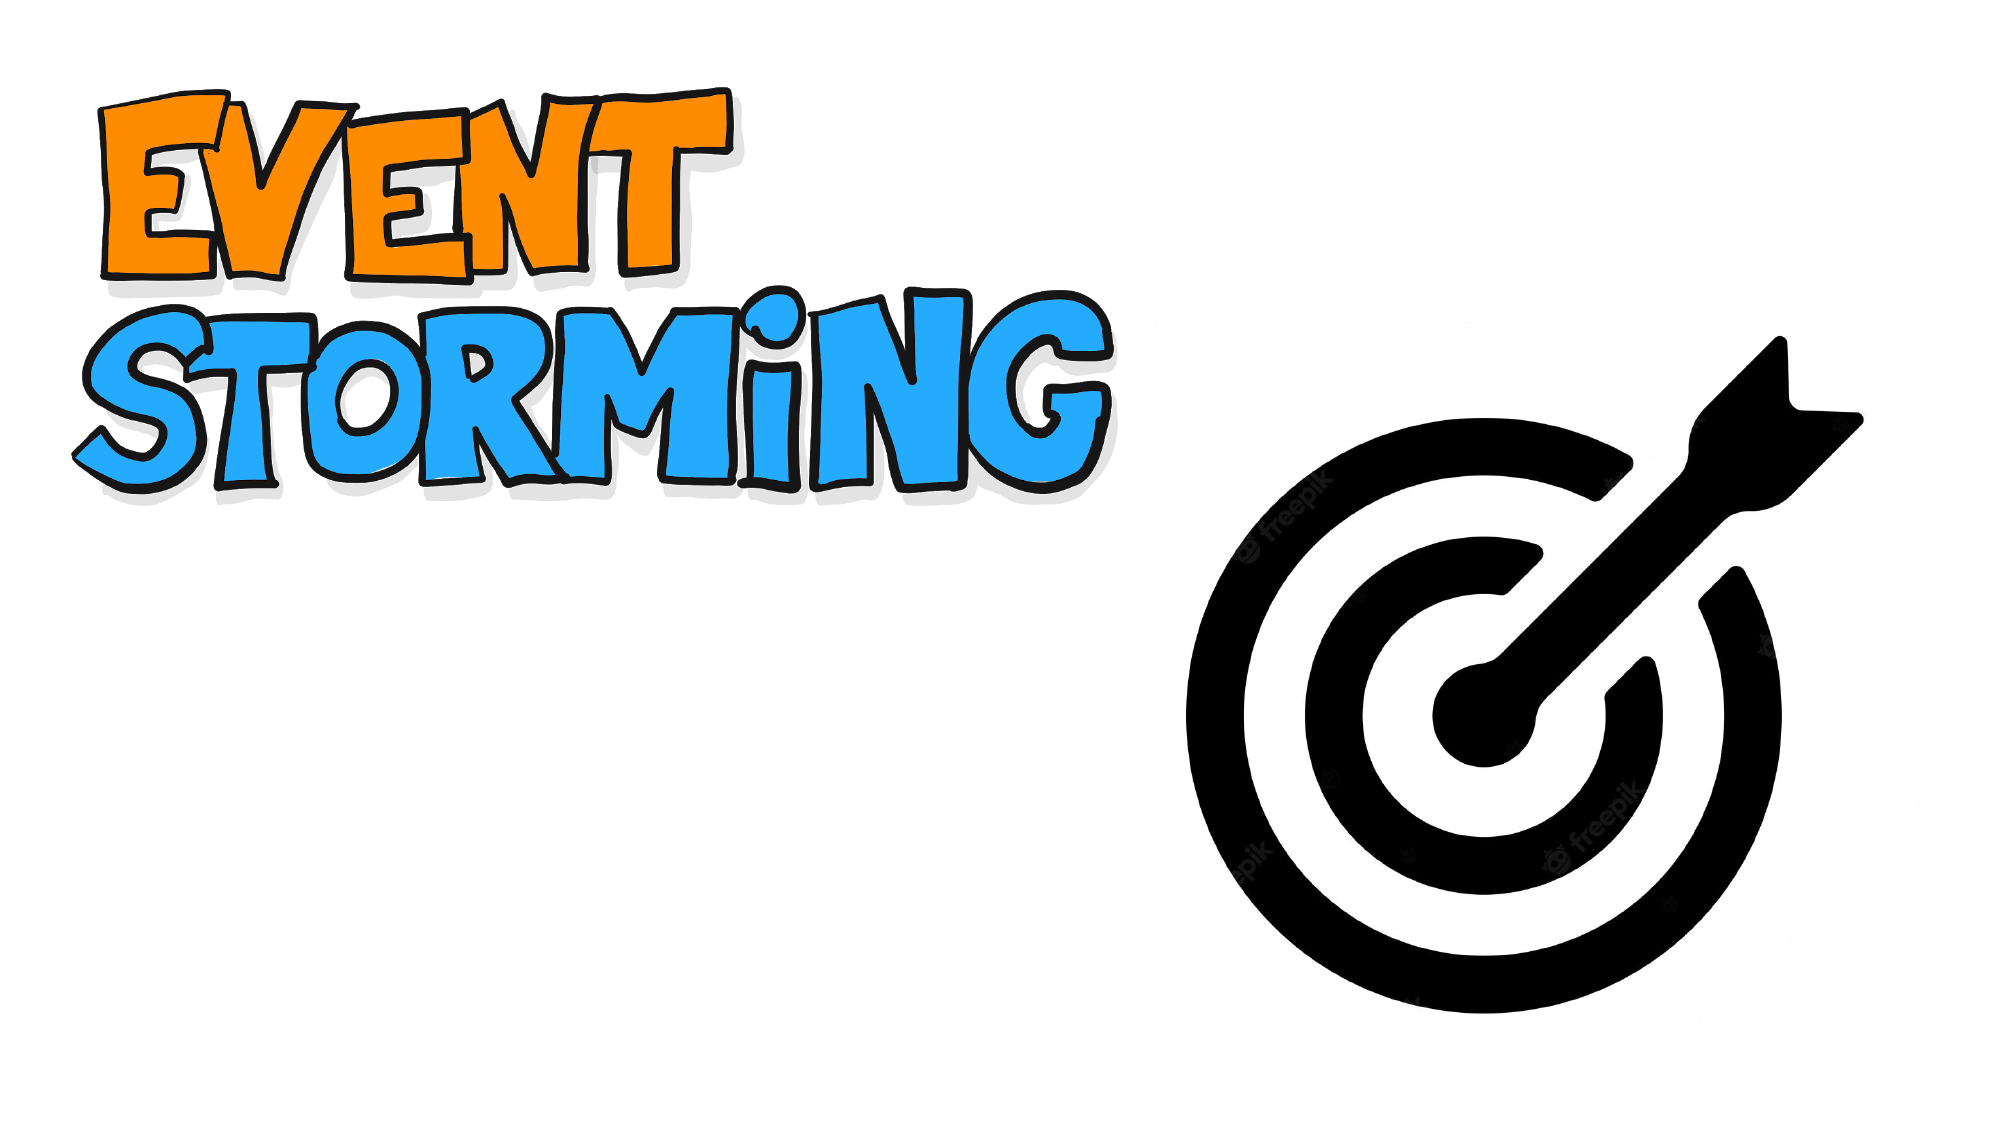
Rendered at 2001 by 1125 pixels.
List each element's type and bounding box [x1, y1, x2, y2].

picture [71, 87, 1929, 1079]
